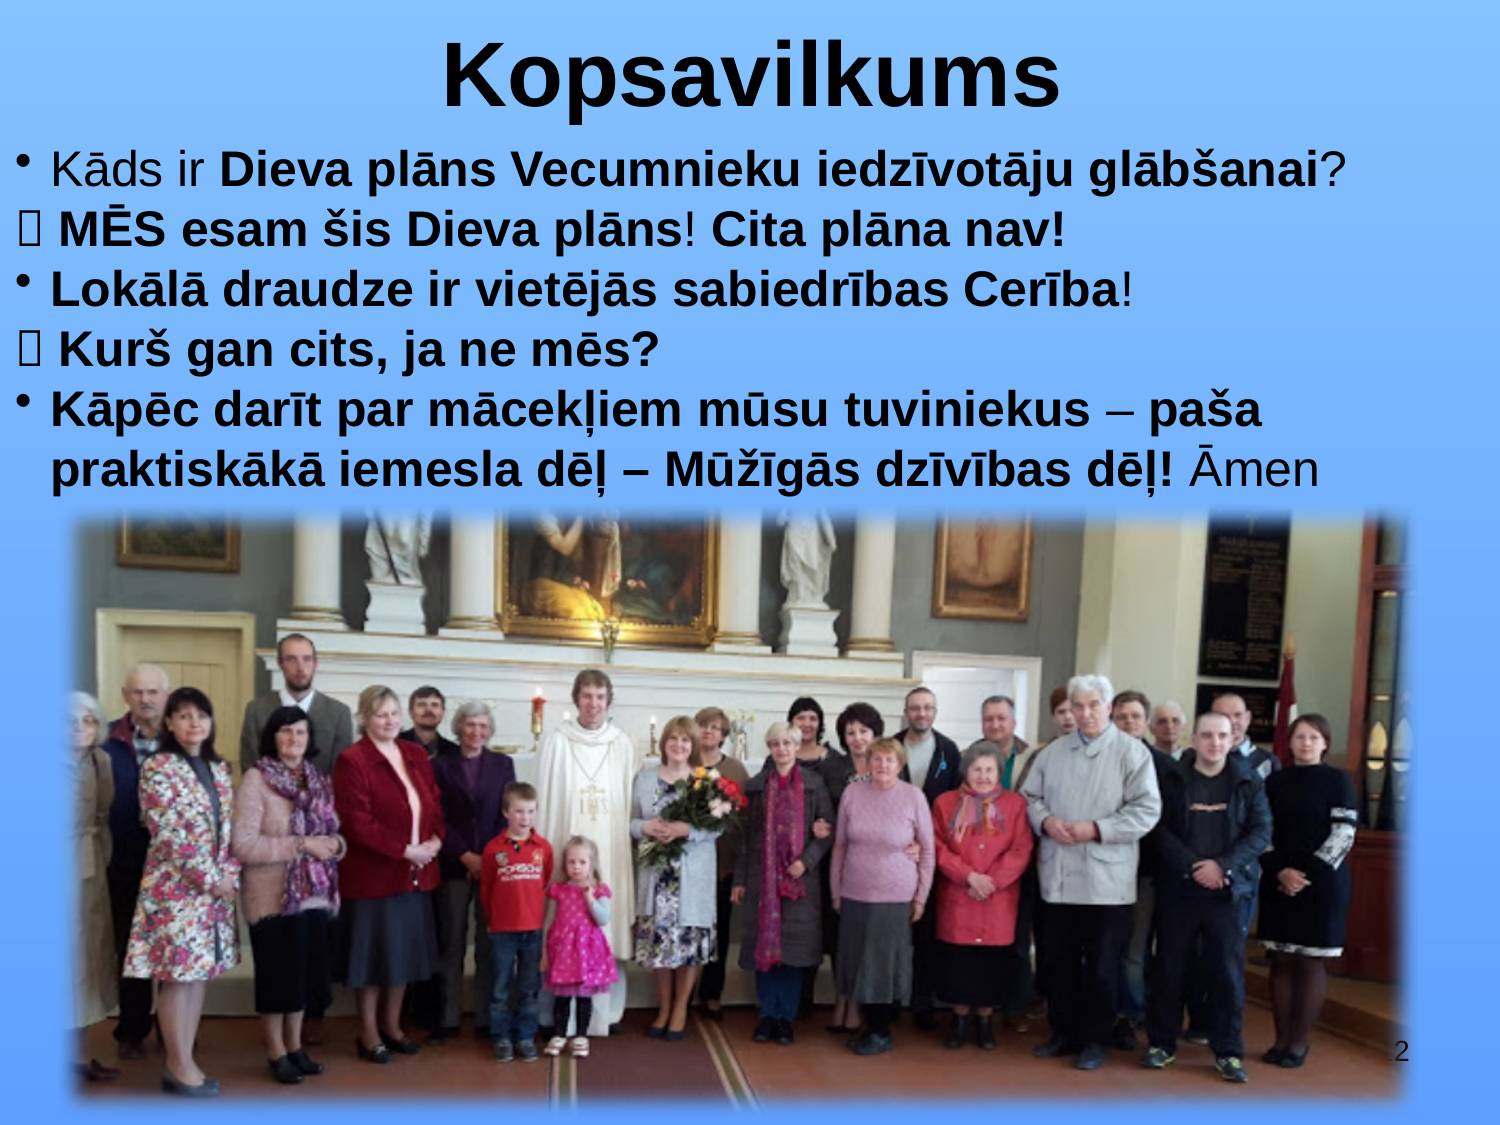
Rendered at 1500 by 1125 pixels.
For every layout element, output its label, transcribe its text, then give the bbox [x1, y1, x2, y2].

title Kopsavilkums [76, 0, 1428, 128]
picture [58, 503, 1419, 1118]
text_box Kāds ir Dieva plāns Vecumnieku iedzīvotāju glābšanai?  MĒS esam šis Dieva plāns! Cita plāna nav! Lokālā draudze ir vietējās sabiedrības Cerība!  Kurš gan cits, ja ne mēs? Kāpēc darīt par mācekļiem mūsu tuviniekus – paša praktiskākā iemesla dēļ – Mūžīgās dzīvības dēļ! Āmen [0, 128, 1500, 504]
